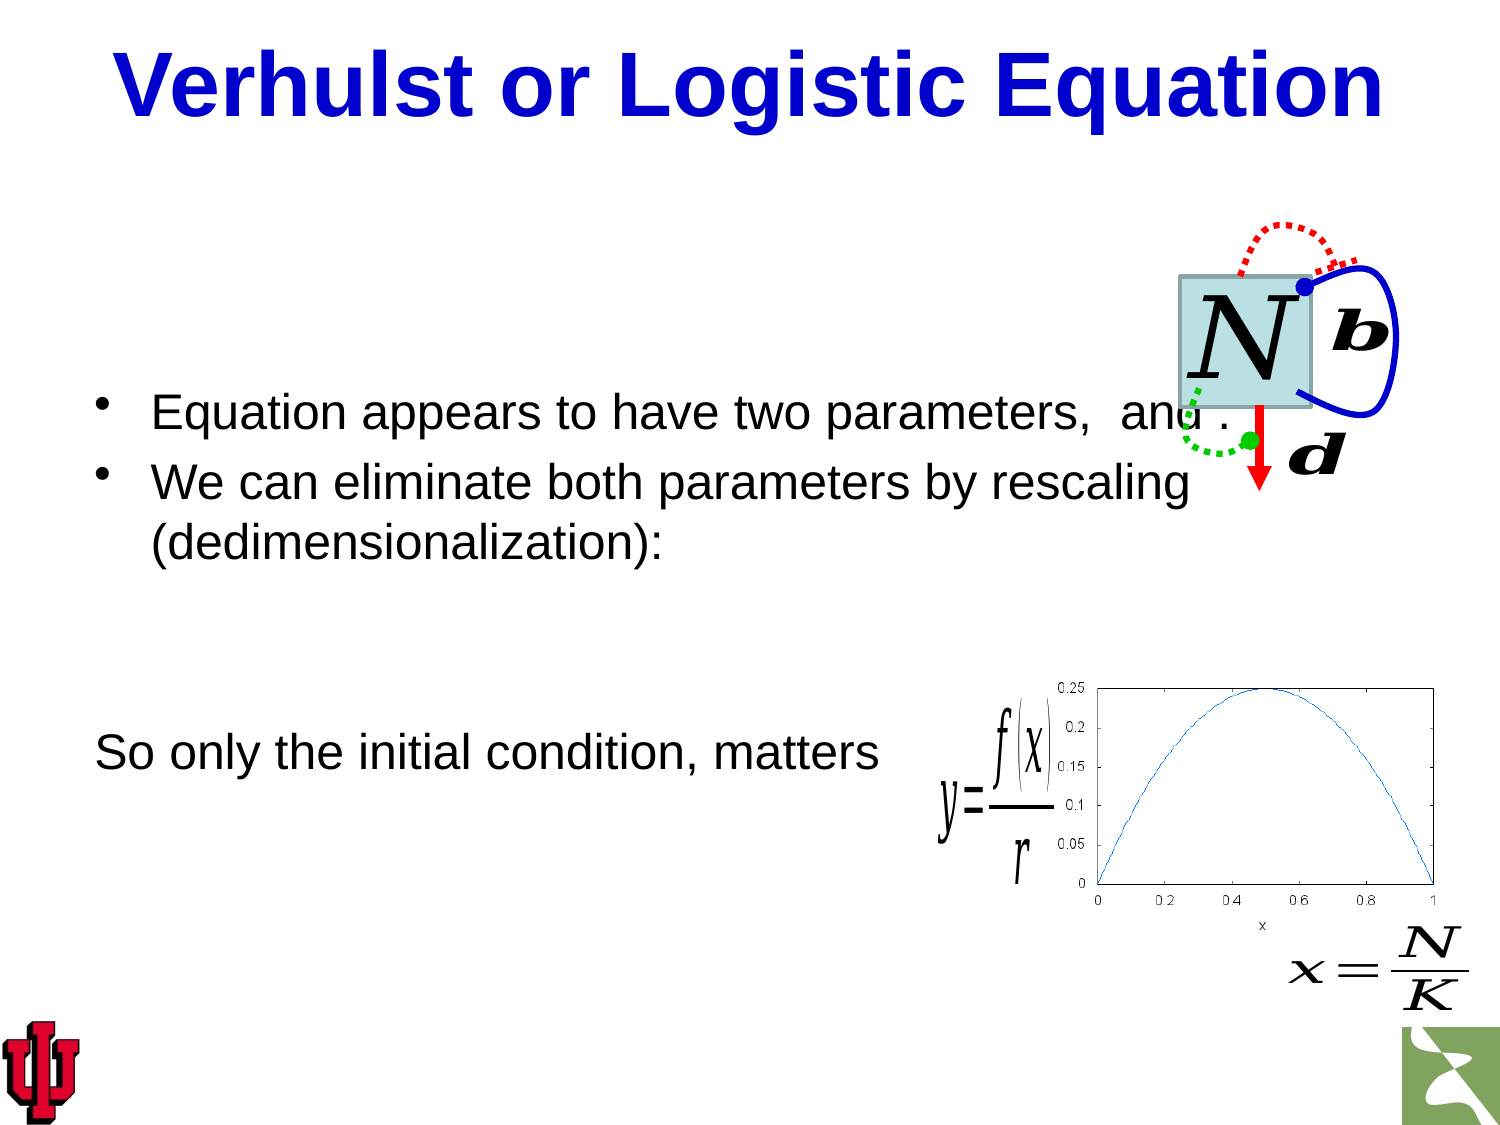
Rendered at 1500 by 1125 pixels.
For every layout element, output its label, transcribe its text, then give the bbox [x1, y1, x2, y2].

picture [1402, 1027, 1500, 1125]
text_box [937, 669, 1472, 1021]
title Verhulst or Logistic Equation [0, 0, 1500, 174]
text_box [1181, 224, 1398, 492]
picture [0, 1020, 80, 1125]
